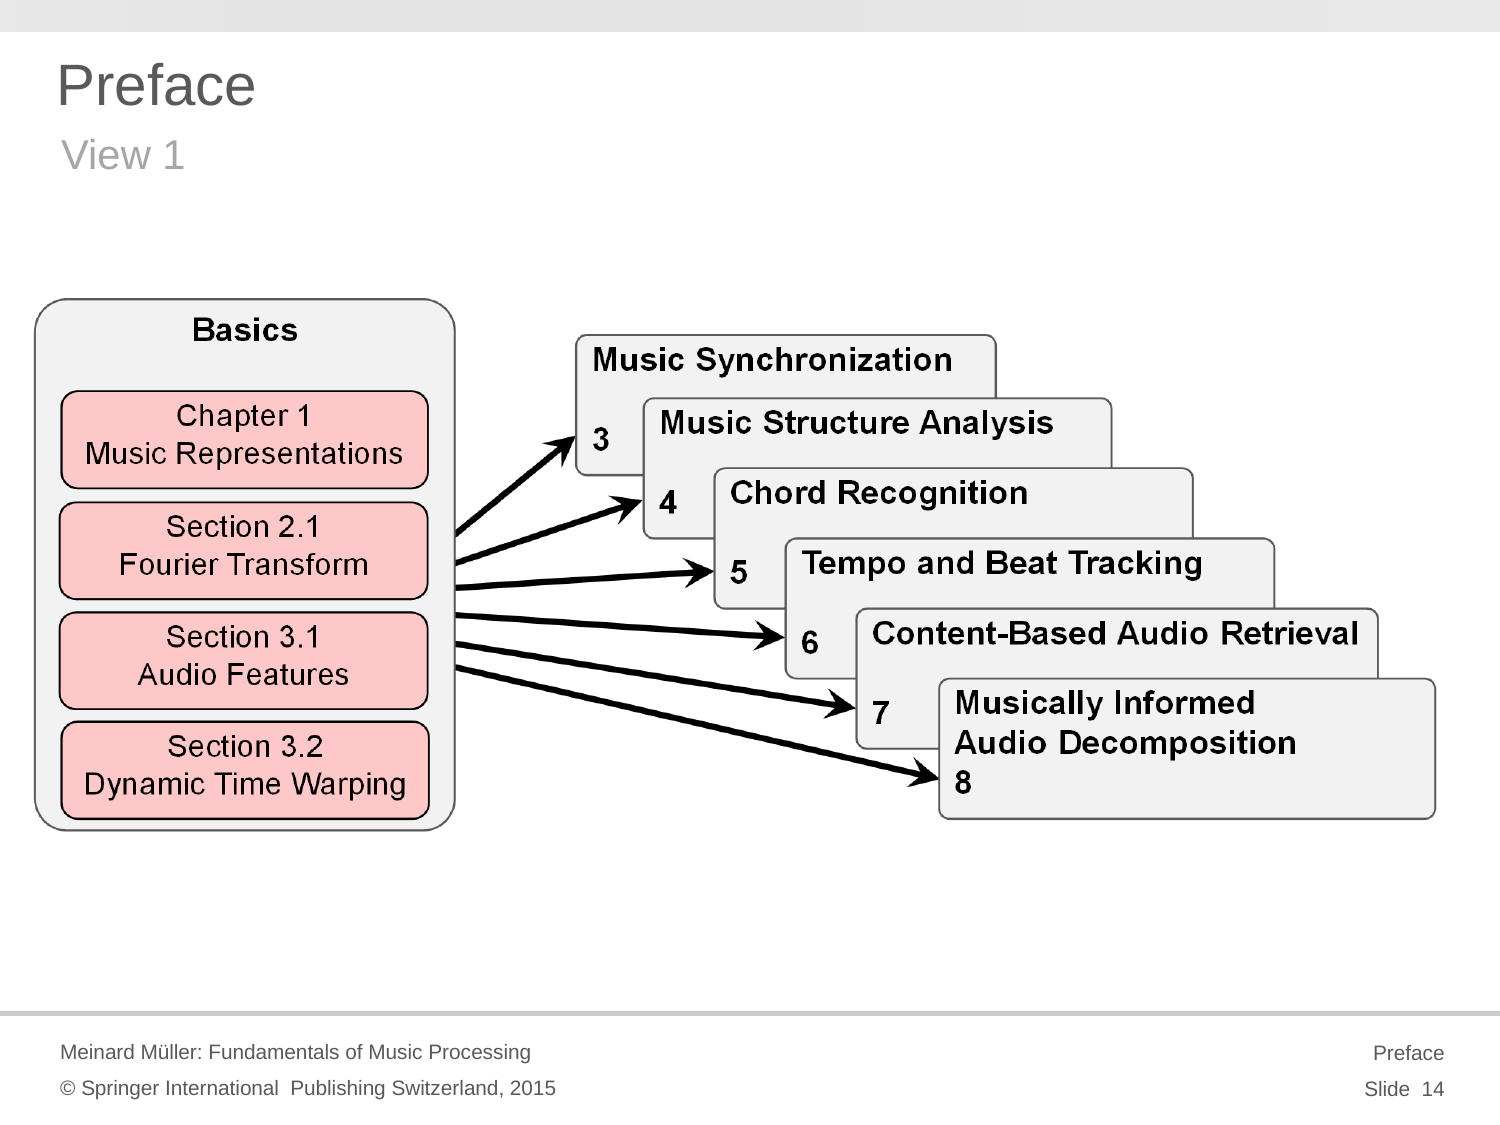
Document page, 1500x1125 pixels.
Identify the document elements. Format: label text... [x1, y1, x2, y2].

list View 1 [46, 115, 276, 198]
picture [0, 0, 1500, 32]
picture [24, 291, 1453, 846]
title Preface [40, 39, 1448, 133]
